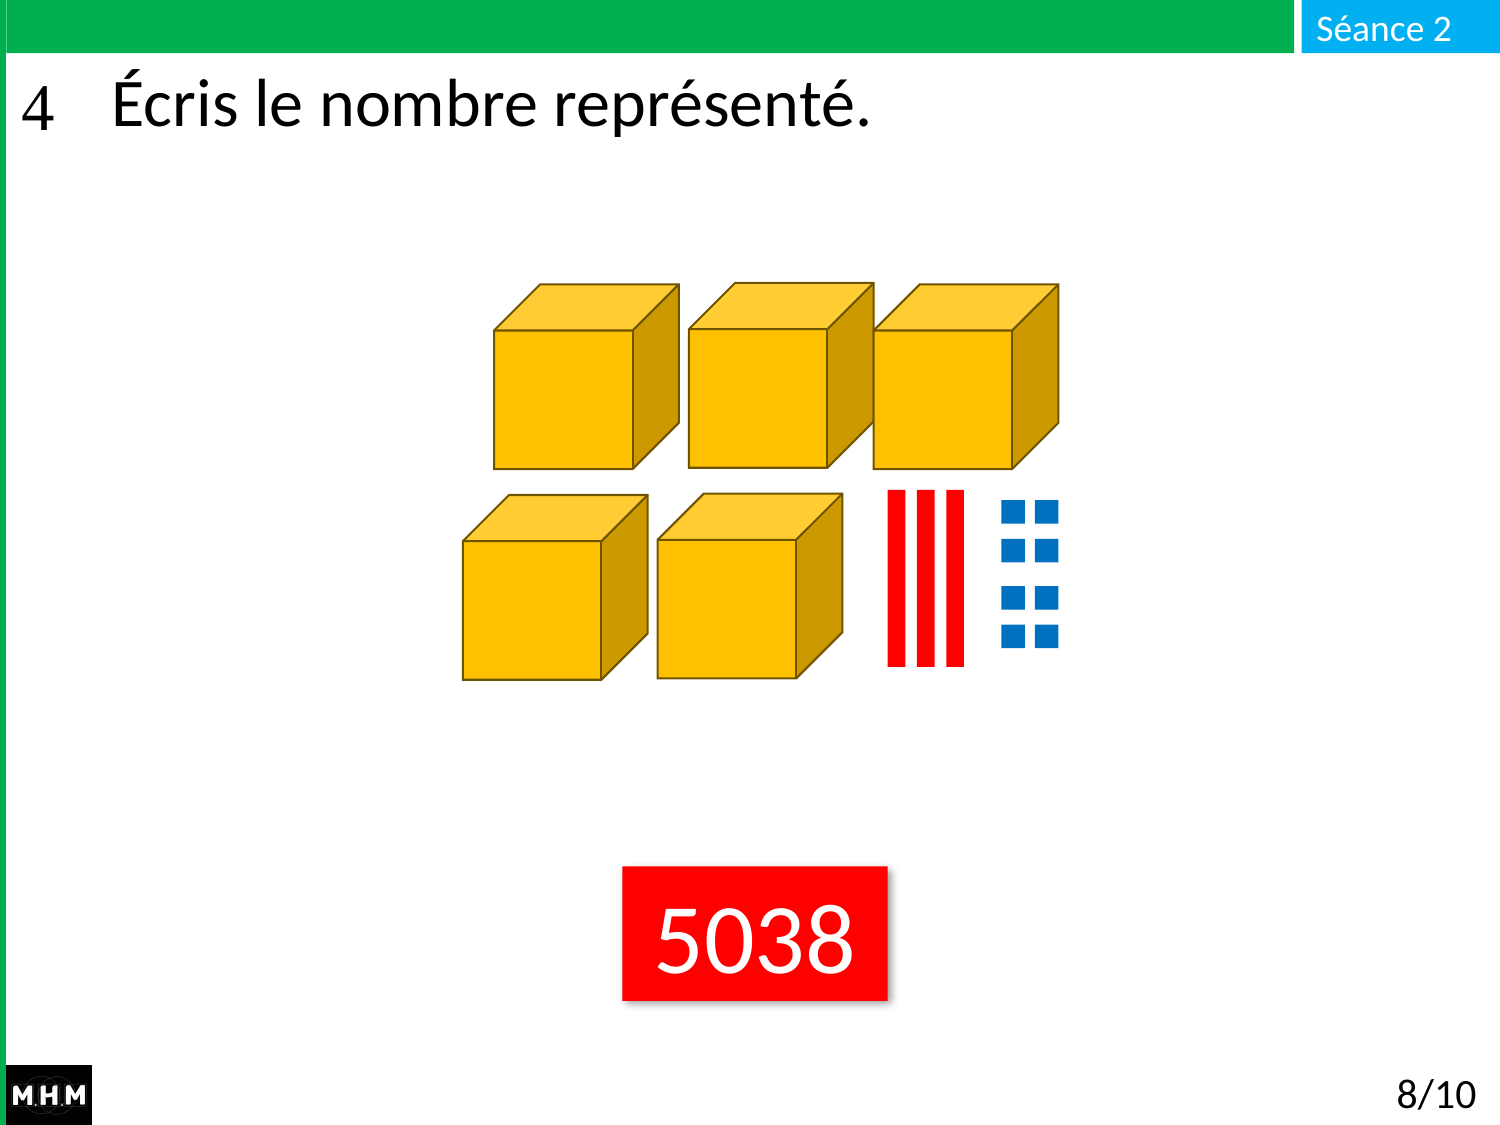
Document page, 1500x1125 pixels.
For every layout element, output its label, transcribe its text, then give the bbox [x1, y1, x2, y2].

text_box [916, 489, 936, 668]
text_box [493, 283, 680, 471]
text_box [1000, 499, 1026, 525]
text_box 5038 [622, 866, 888, 1001]
text_box [1034, 585, 1059, 611]
text_box [656, 492, 844, 680]
list 8/10 [1373, 1064, 1500, 1125]
text_box [887, 489, 906, 668]
text_box [1000, 538, 1026, 563]
text_box [1000, 624, 1026, 649]
picture [6, 1065, 92, 1125]
text_box [1034, 538, 1059, 563]
text_box [1000, 585, 1026, 611]
text_box [1034, 624, 1059, 649]
text_box [687, 281, 875, 469]
text_box [872, 283, 1060, 471]
text_box [461, 493, 649, 681]
text_box [945, 489, 965, 668]
title Écris le nombre représenté. [96, 60, 1391, 150]
text_box [1034, 499, 1059, 525]
